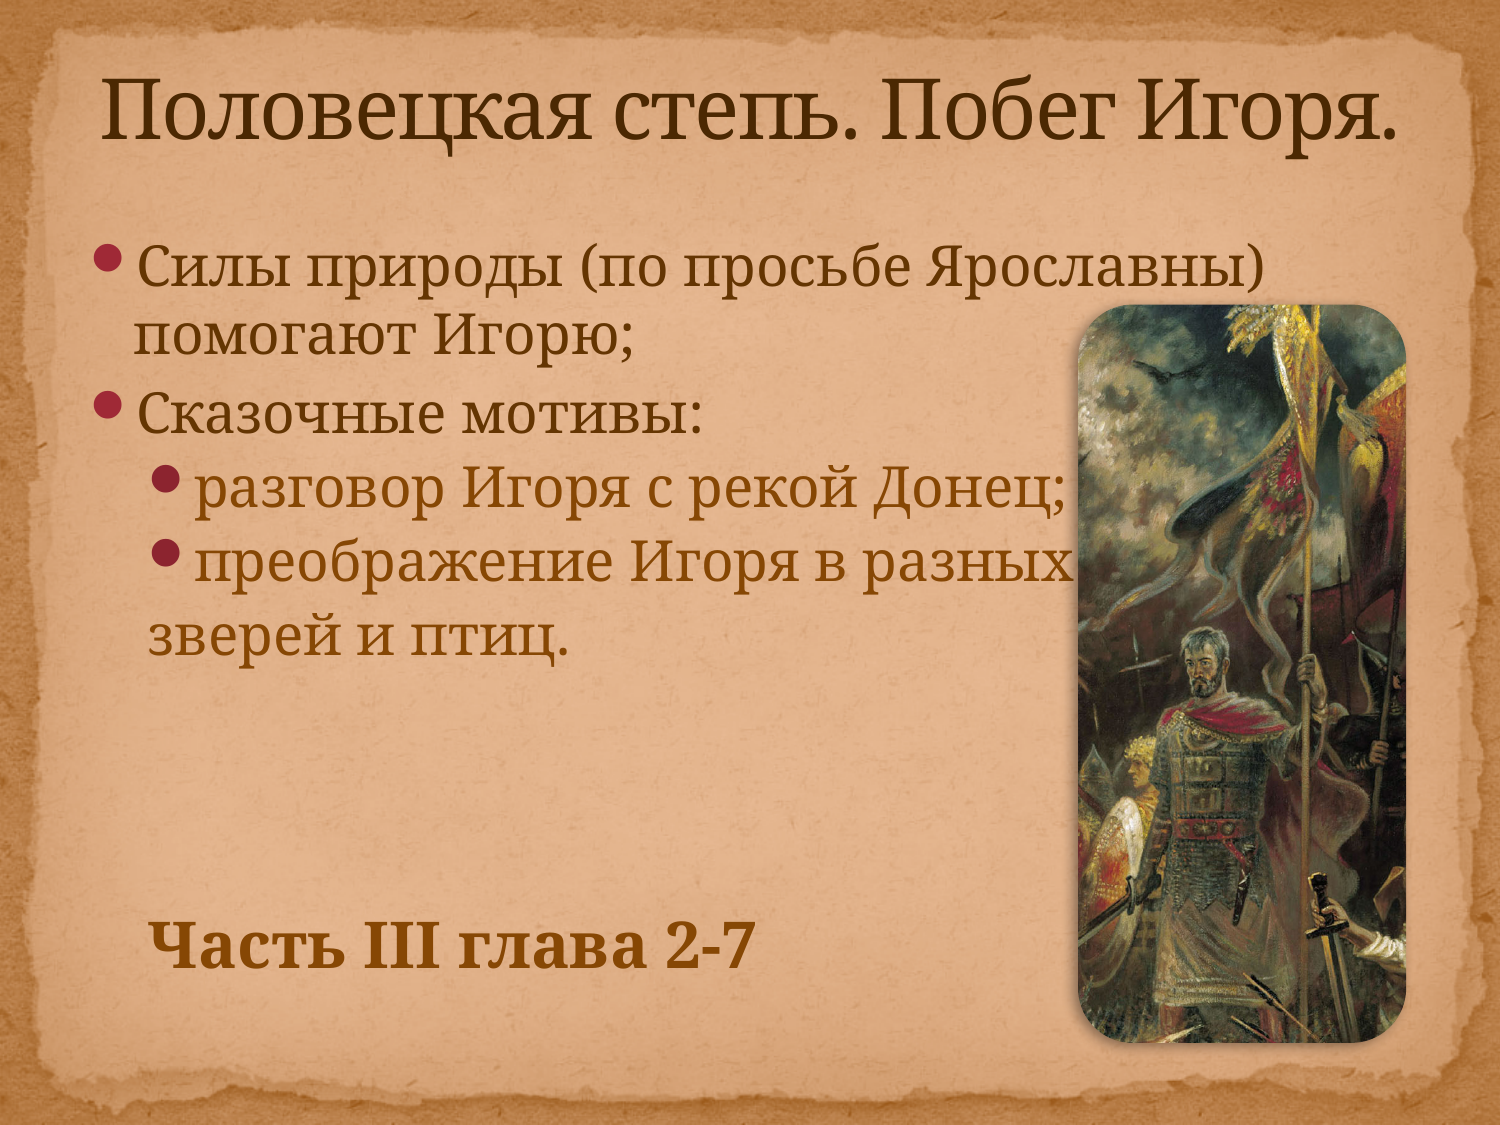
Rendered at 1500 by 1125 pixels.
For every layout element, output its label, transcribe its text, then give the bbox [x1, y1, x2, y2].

title Половецкая степь. Побег Игоря. [74, 24, 1425, 165]
list Силы природы (по просьбе Ярославны) помогают Игорю; Сказочные мотивы: разговор Игоря с рекой Донец; преображение Игоря в разных зверей и птиц. Часть III глава 2-7 [75, 222, 1425, 997]
picture [1078, 304, 1407, 1043]
